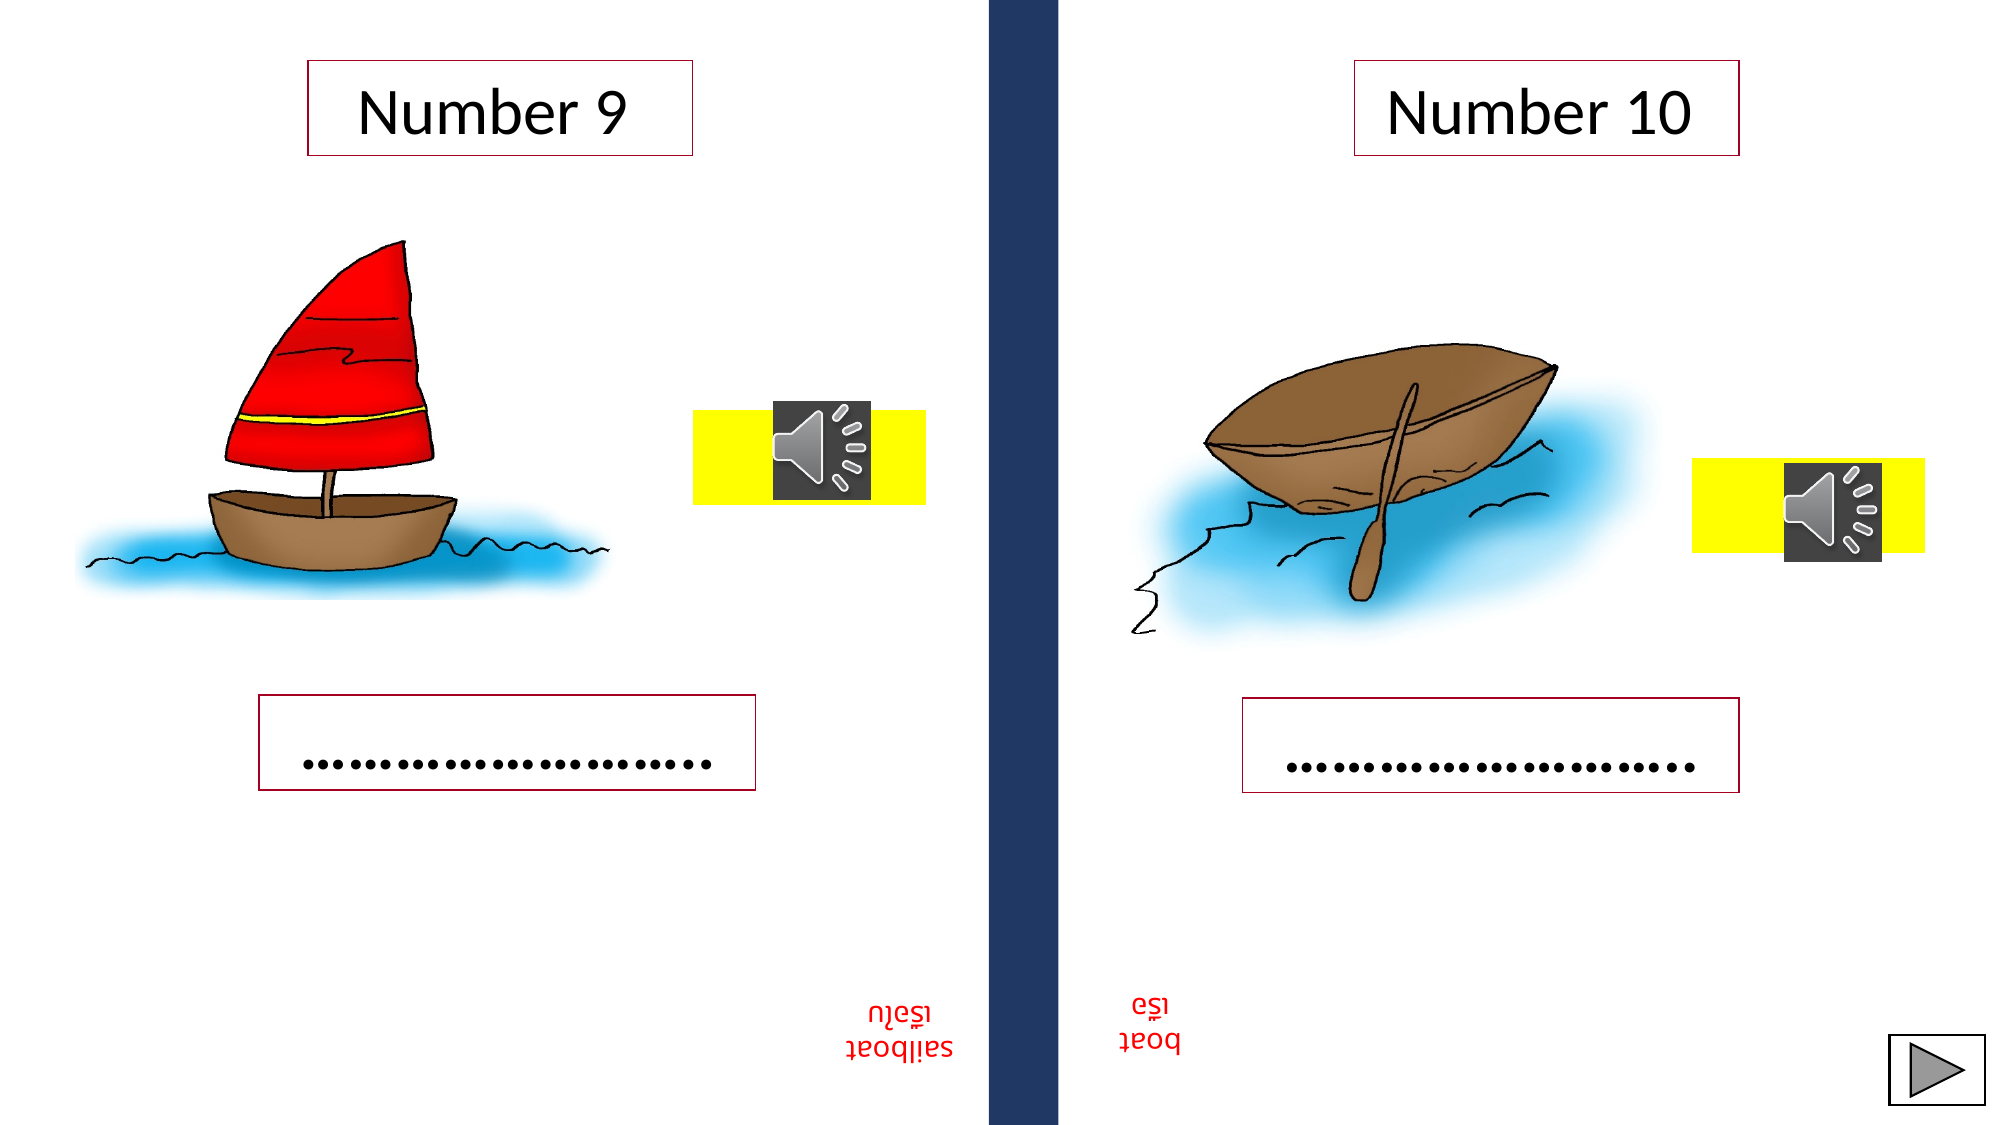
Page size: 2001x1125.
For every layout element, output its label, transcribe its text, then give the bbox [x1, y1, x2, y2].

picture [1121, 322, 1662, 653]
text_box [1888, 1034, 1986, 1106]
picture [1782, 462, 1883, 563]
text_box boat เรือ [1082, 985, 1219, 1071]
picture [75, 221, 619, 600]
text_box [988, 0, 1059, 1125]
table_header [1692, 458, 1925, 553]
text_box Number 10 [1354, 60, 1739, 156]
table_header [693, 410, 926, 505]
text_box sailboat เรือใบ [809, 993, 991, 1078]
text_box Number 9 [308, 60, 693, 156]
text_box …………………….. [1242, 697, 1739, 793]
text_box …………………….. [259, 695, 756, 790]
picture [772, 400, 873, 501]
